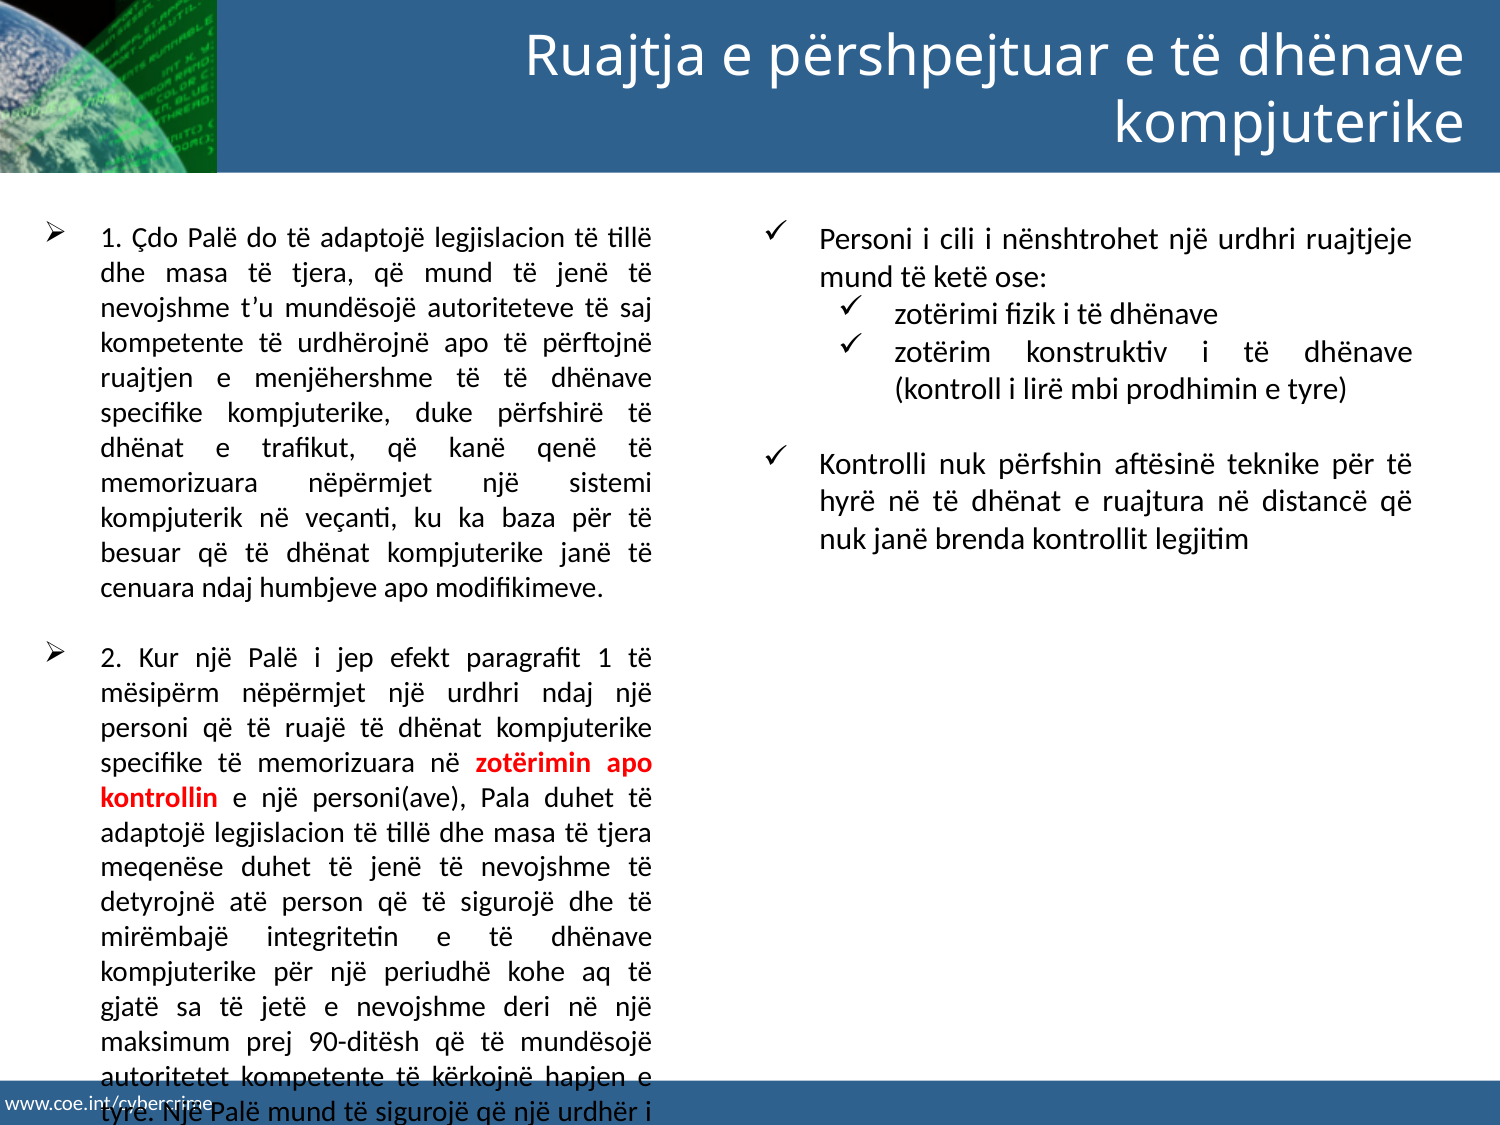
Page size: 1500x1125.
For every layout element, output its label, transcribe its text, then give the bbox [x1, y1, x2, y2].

picture [0, 0, 217, 173]
text_box Ruajtja e përshpejtuar e të dhënave kompjuterike [227, 11, 1480, 162]
text_box Personi i cili i nënshtrohet një urdhri ruajtjeje mund të ketë ose: zotërimi fizik i të dhënave zotërim konstruktiv i të dhënave (kontroll i lirë mbi prodhimin e tyre) Kontrolli nuk përfshin aftësinë teknike për të hyrë në të dhënat e ruajtura në distancë që nuk janë brenda kontrollit legjitim [748, 211, 1429, 563]
text_box 1. Çdo Palë do të adaptojë legjislacion të tillë dhe masa të tjera, që mund të jenë të nevojshme t’u mundësojë autoriteteve të saj kompetente të urdhërojnë apo të përftojnë ruajtjen e menjëhershme të të dhënave specifike kompjuterike, duke përfshirë të dhënat e trafikut, që kanë qenë të memorizuara nëpërmjet një sistemi kompjuterik në veçanti, ku ka baza për të besuar që të dhënat kompjuterike janë të cenuara ndaj humbjeve apo modifikimeve. 2. Kur një Palë i jep efekt paragrafit 1 të mësipërm nëpërmjet një urdhri ndaj një personi që të ruajë të dhënat kompjuterike specifike të memorizuara në zotërimin apo kontrollin e një personi(ave), Pala duhet të adaptojë legjislacion të tillë dhe masa të tjera meqenëse duhet të jenë të nevojshme të detyrojnë atë person që të sigurojë dhe të mirëmbajë integritetin e të dhënave kompjuterike për një periudhë kohe aq të gjatë sa të jetë e nevojshme deri në një maksimum prej 90-ditësh që të mundësojë autoritetet kompetente të kërkojnë hapjen e tyre. Një Palë mund të sigurojë që një urdhër i tillë të rinovohet herë pas here. [29, 211, 668, 1125]
